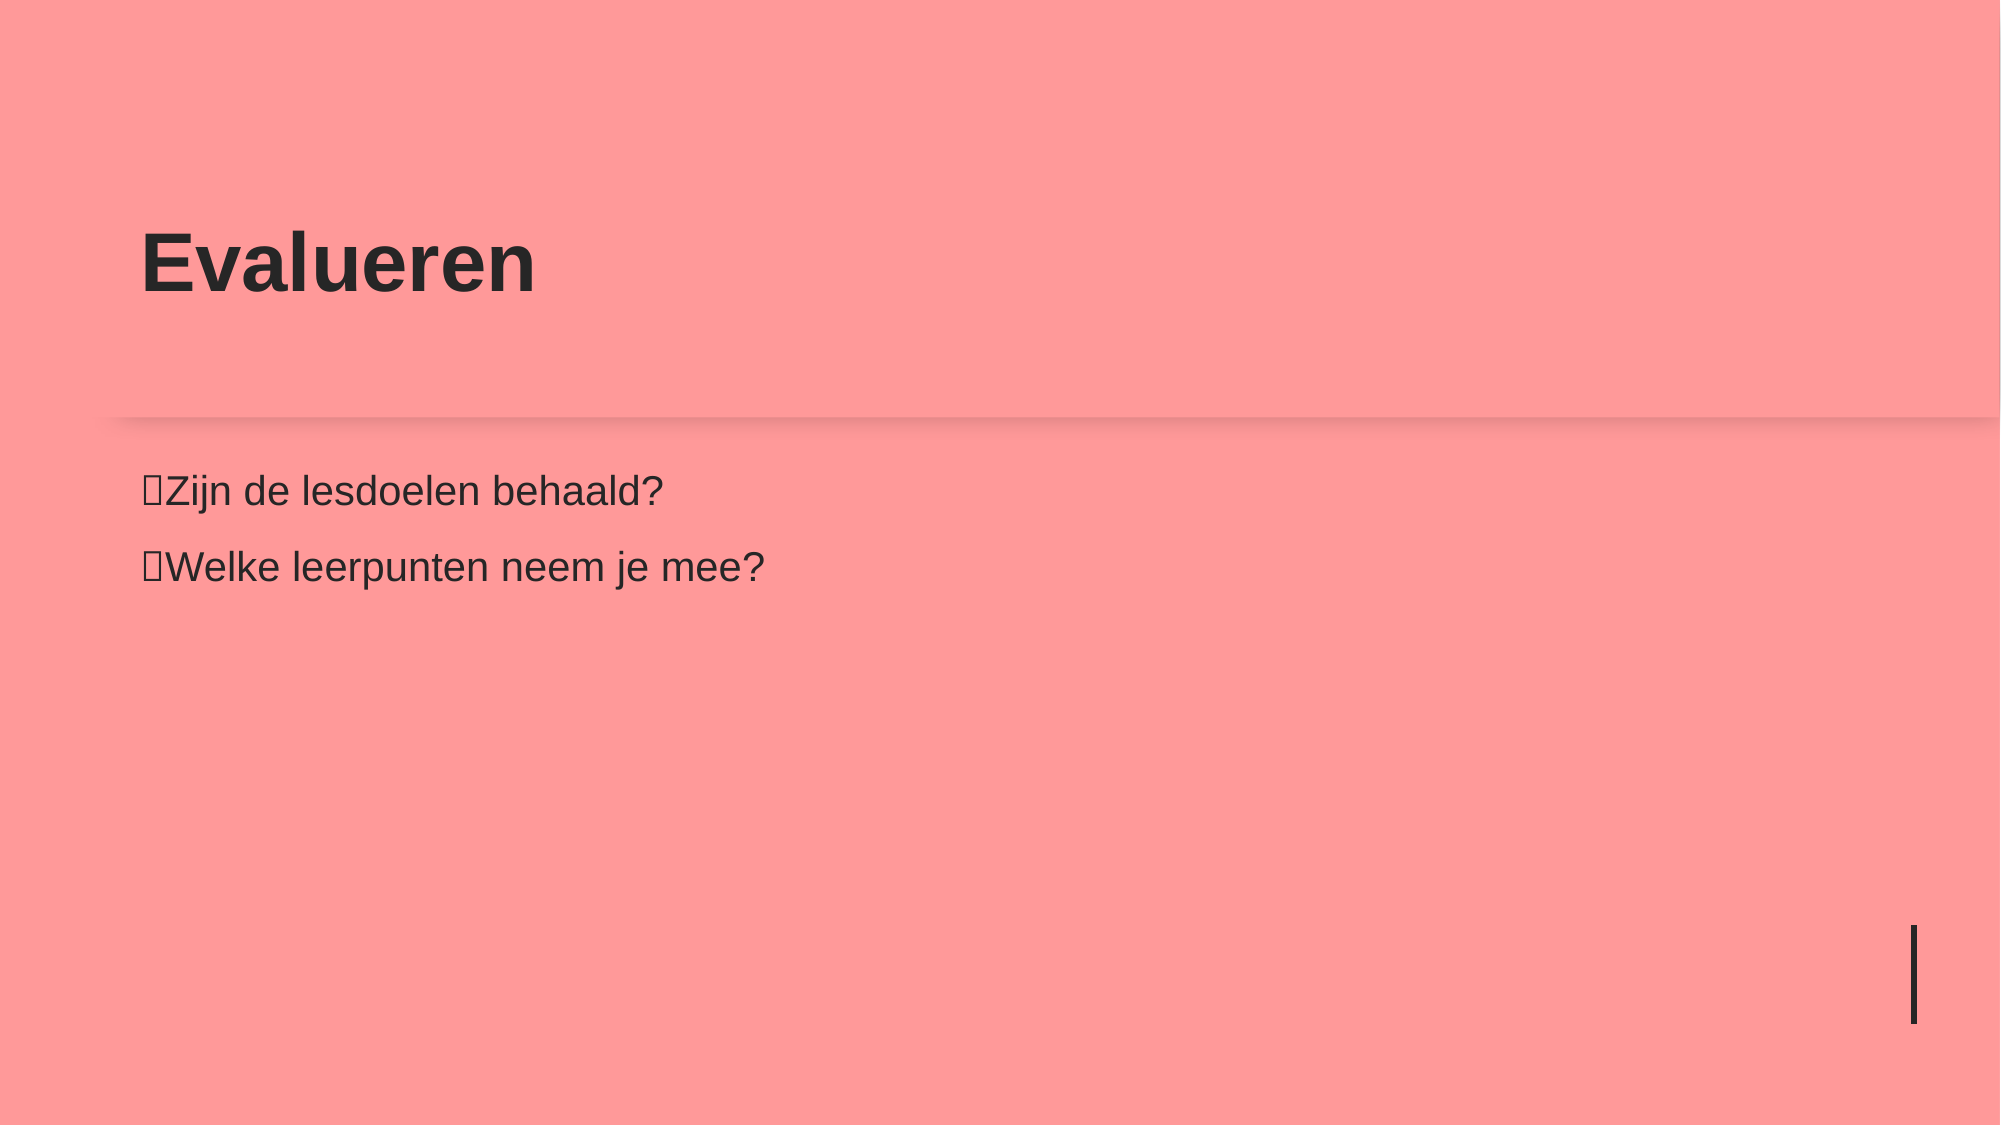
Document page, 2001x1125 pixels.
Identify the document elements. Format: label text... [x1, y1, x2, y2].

title Evalueren [124, 140, 1828, 376]
list Zijn de lesdoelen behaald? Welke leerpunten neem je mee? [124, 451, 1828, 987]
